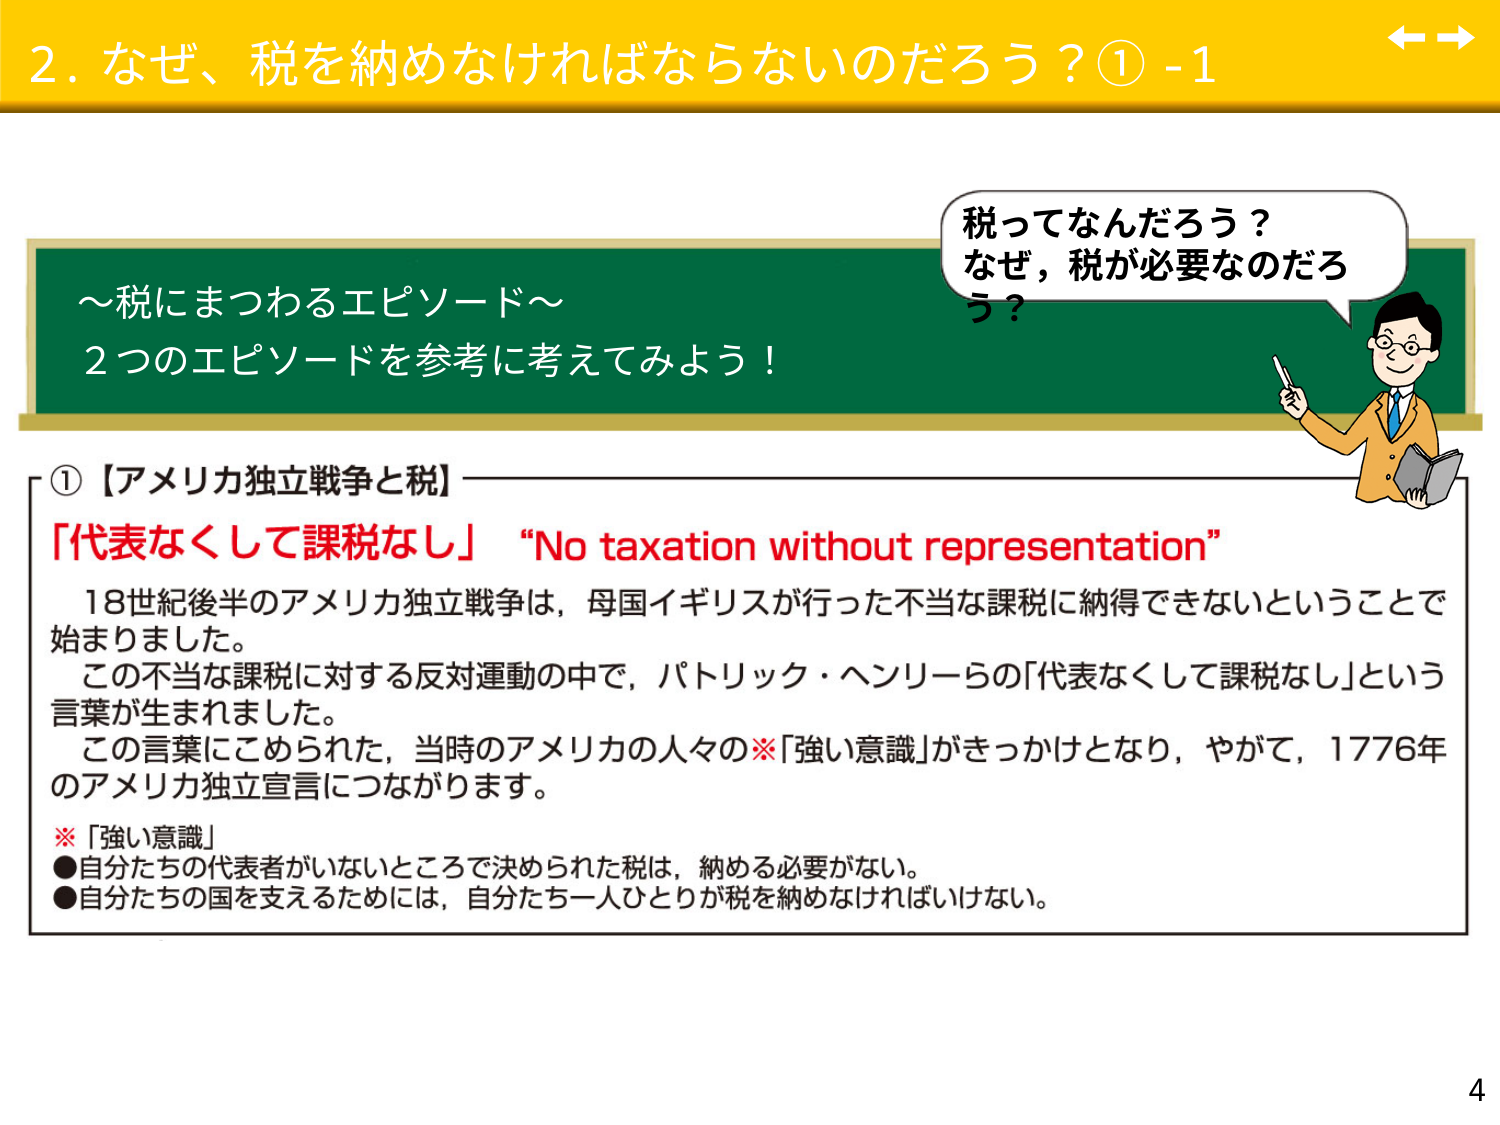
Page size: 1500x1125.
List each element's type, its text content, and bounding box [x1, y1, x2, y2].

picture [12, 233, 1490, 941]
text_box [939, 183, 1409, 332]
picture [0, 0, 1500, 113]
text_box 4 [1453, 1062, 1500, 1115]
